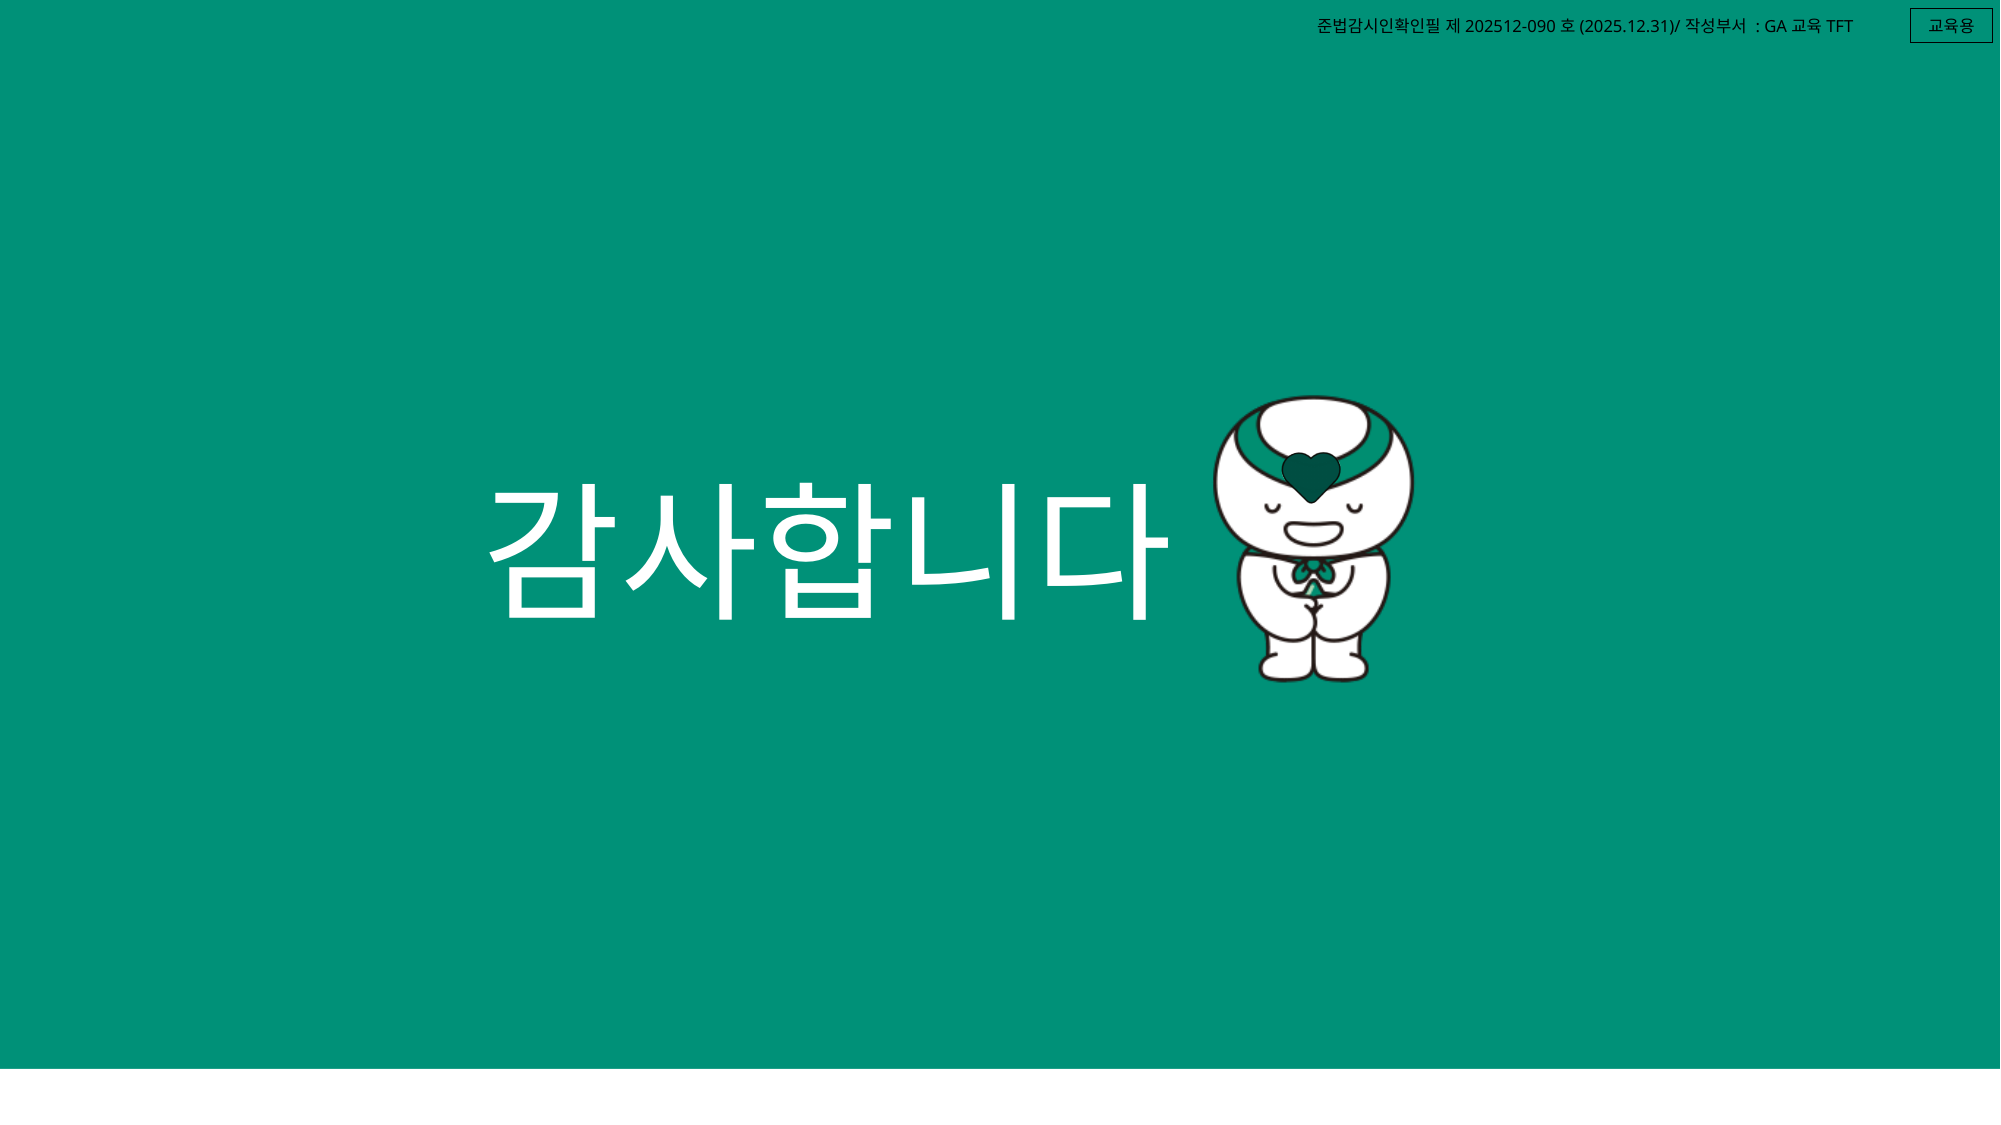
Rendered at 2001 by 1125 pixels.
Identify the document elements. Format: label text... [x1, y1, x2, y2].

text_box 교육용 [1910, 8, 1993, 43]
picture [1174, 357, 1458, 731]
list 감사합니다 [482, 478, 1174, 647]
